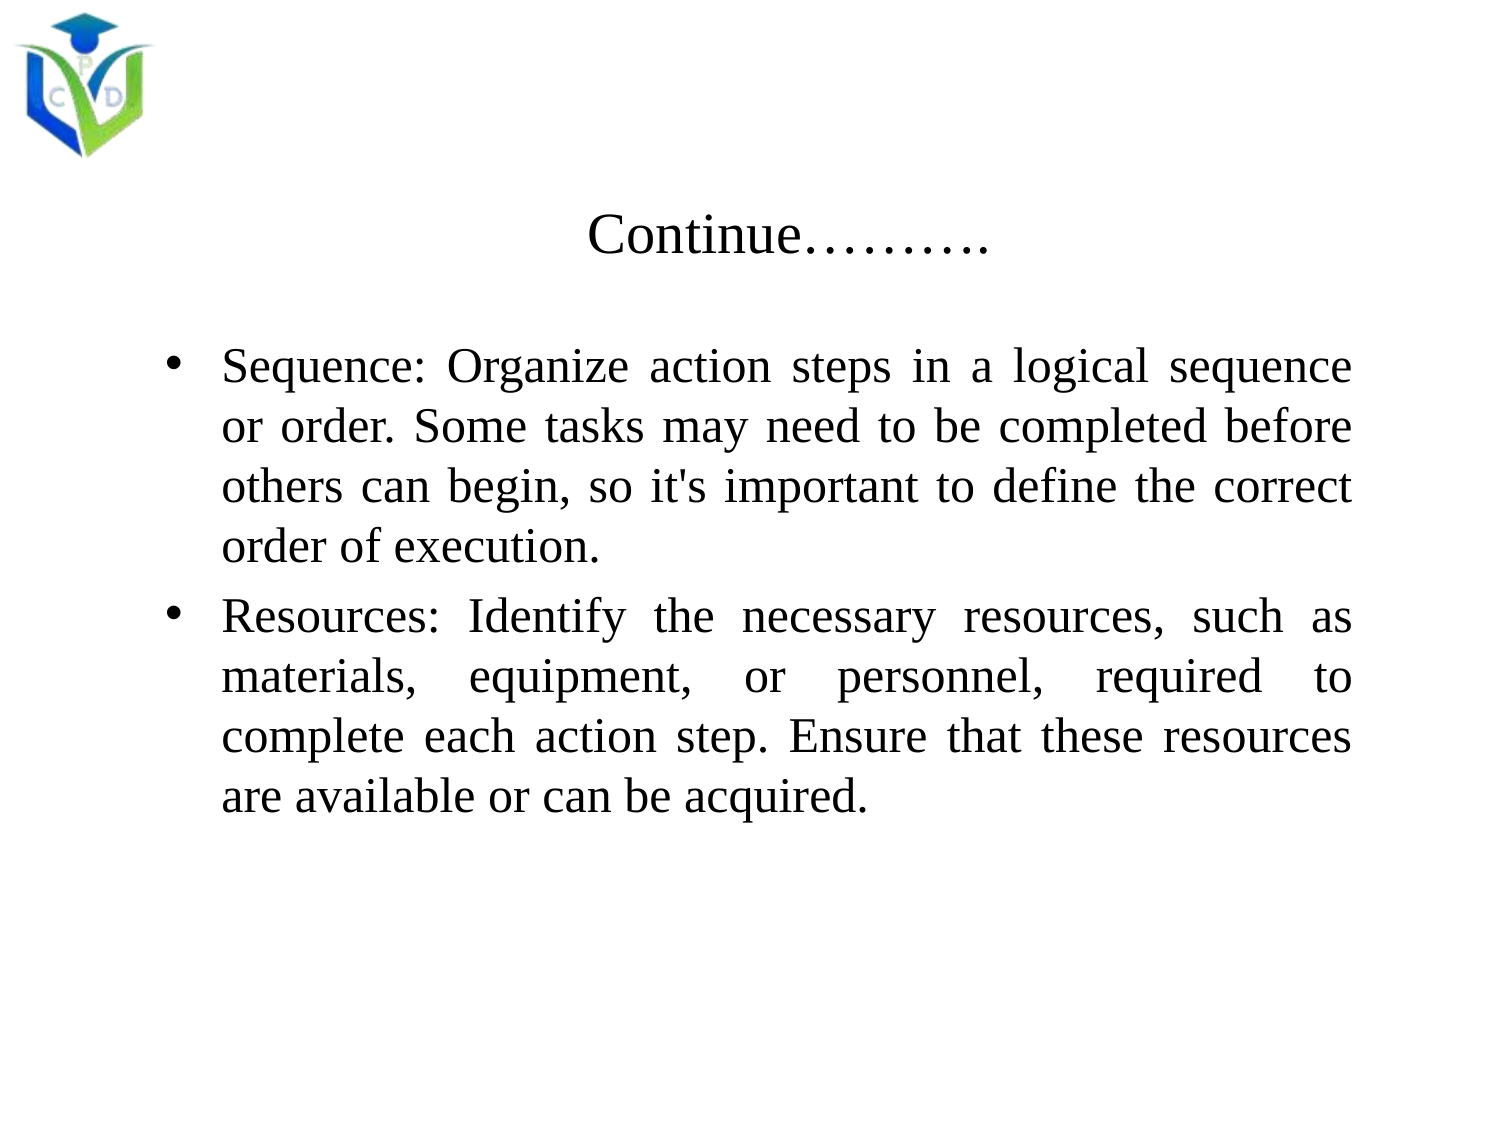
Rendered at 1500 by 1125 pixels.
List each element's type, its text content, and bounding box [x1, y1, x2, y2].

list Sequence: Organize action steps in a logical sequence or order. Some tasks may need to be completed before others can begin, so it's important to define the correct order of execution. Resources: Identify the necessary resources, such as materials, equipment, or personnel, required to complete each action step. Ensure that these resources are available or can be acquired. [150, 324, 1369, 1041]
picture [12, 12, 159, 158]
title Continue………. [187, 187, 1407, 273]
